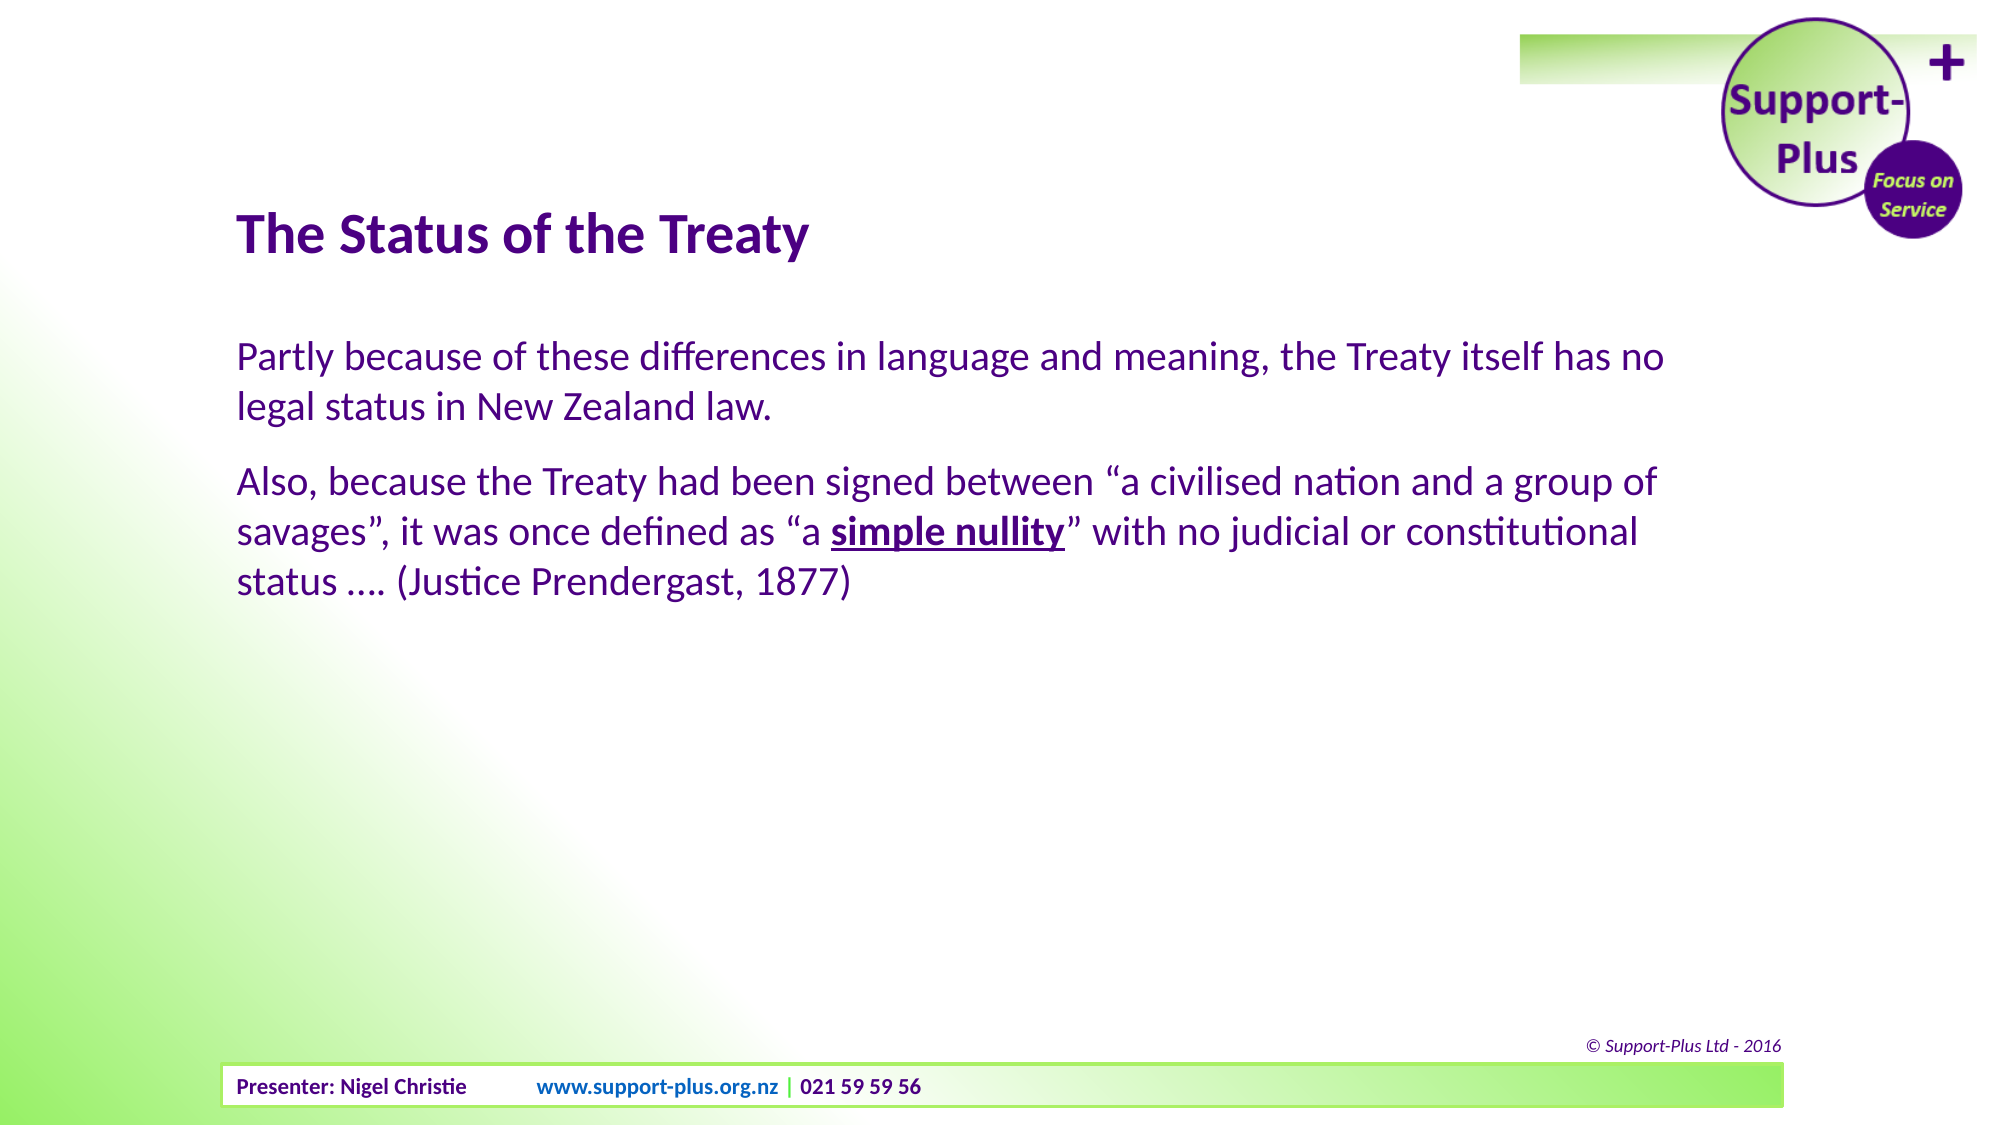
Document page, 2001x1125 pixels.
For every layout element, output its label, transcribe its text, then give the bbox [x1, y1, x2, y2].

text_box Presenter: Nigel Christie www.support-plus.org.nz | 021 59 59 56 [221, 1063, 1783, 1107]
text_box © Support-Plus Ltd - 2016 [1570, 1026, 1819, 1064]
picture [1514, 15, 1983, 246]
text_box The Status of the Treaty Partly because of these differences in language and meaning, the Treaty itself has no legal status in New Zealand law. Also, because the Treaty had been signed between “a civilised nation and a group of savages”, it was once defined as “a simple nullity” with no judicial or constitutional status …. (Justice Prendergast, 1877) [221, 187, 1745, 612]
